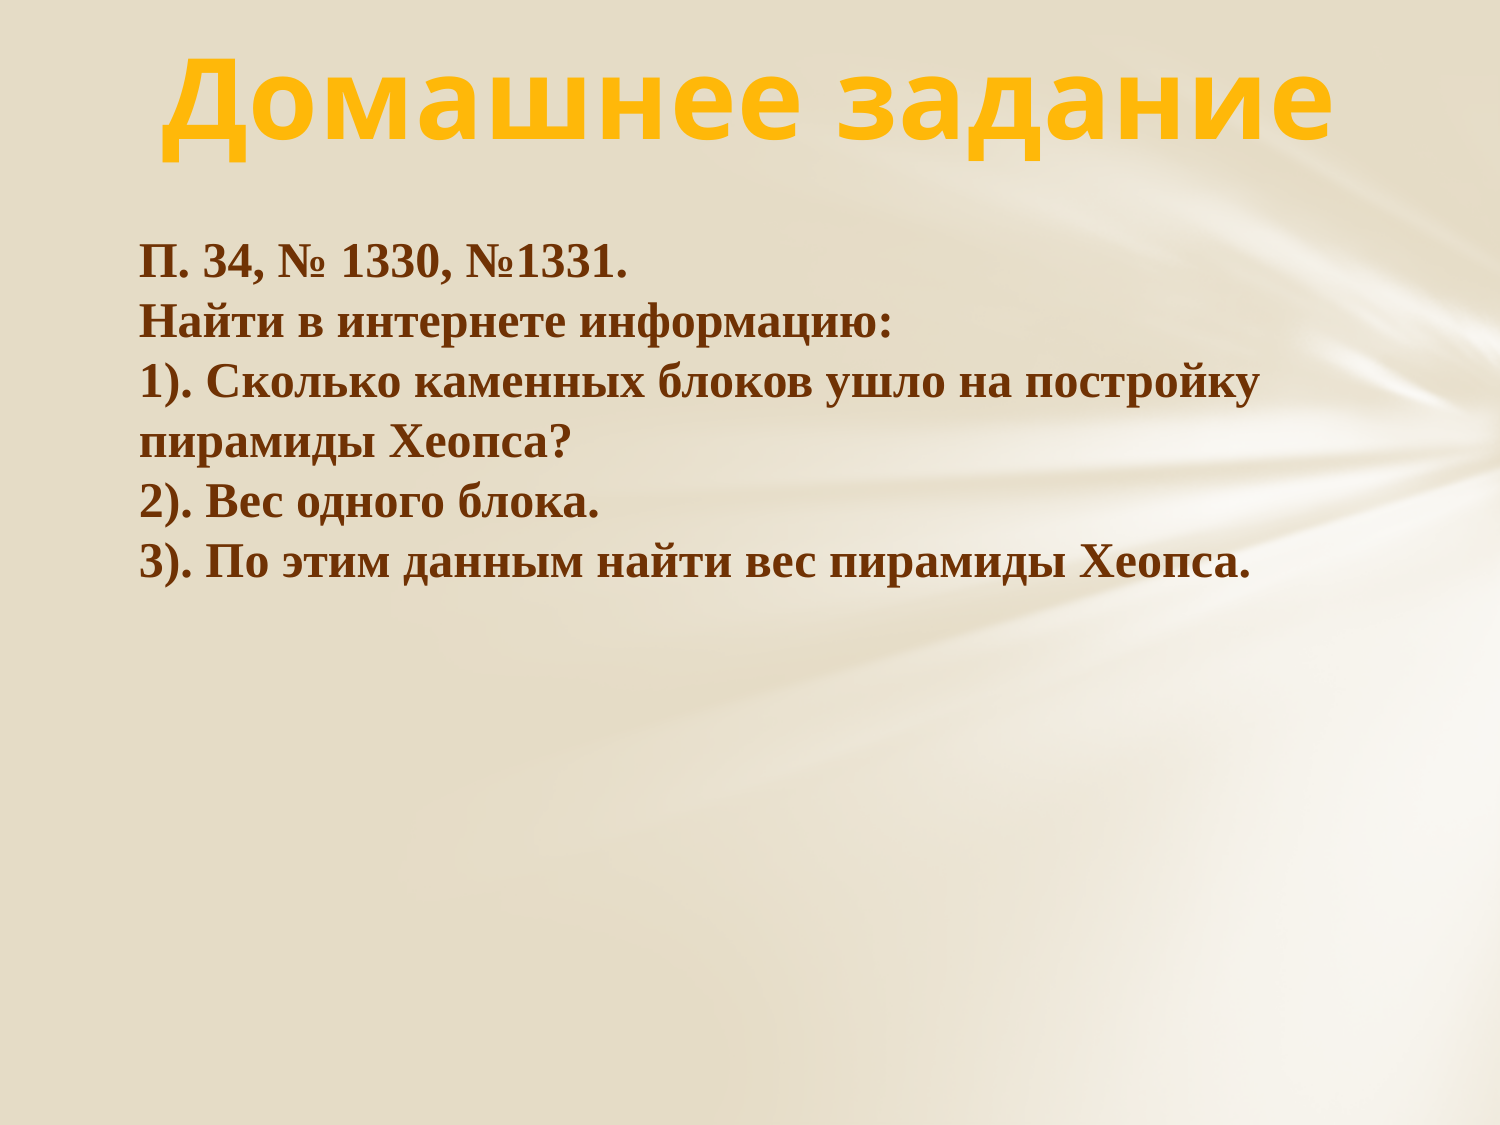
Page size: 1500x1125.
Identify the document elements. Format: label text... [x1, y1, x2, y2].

text_box П. 34, № 1330, №1331. Найти в интернете информацию: 1). Сколько каменных блоков ушло на постройку пирамиды Хеопса? 2). Вес одного блока. 3). По этим данным найти вес пирамиды Хеопса. [123, 219, 1388, 595]
text_box Домашнее задание [147, 19, 1353, 170]
